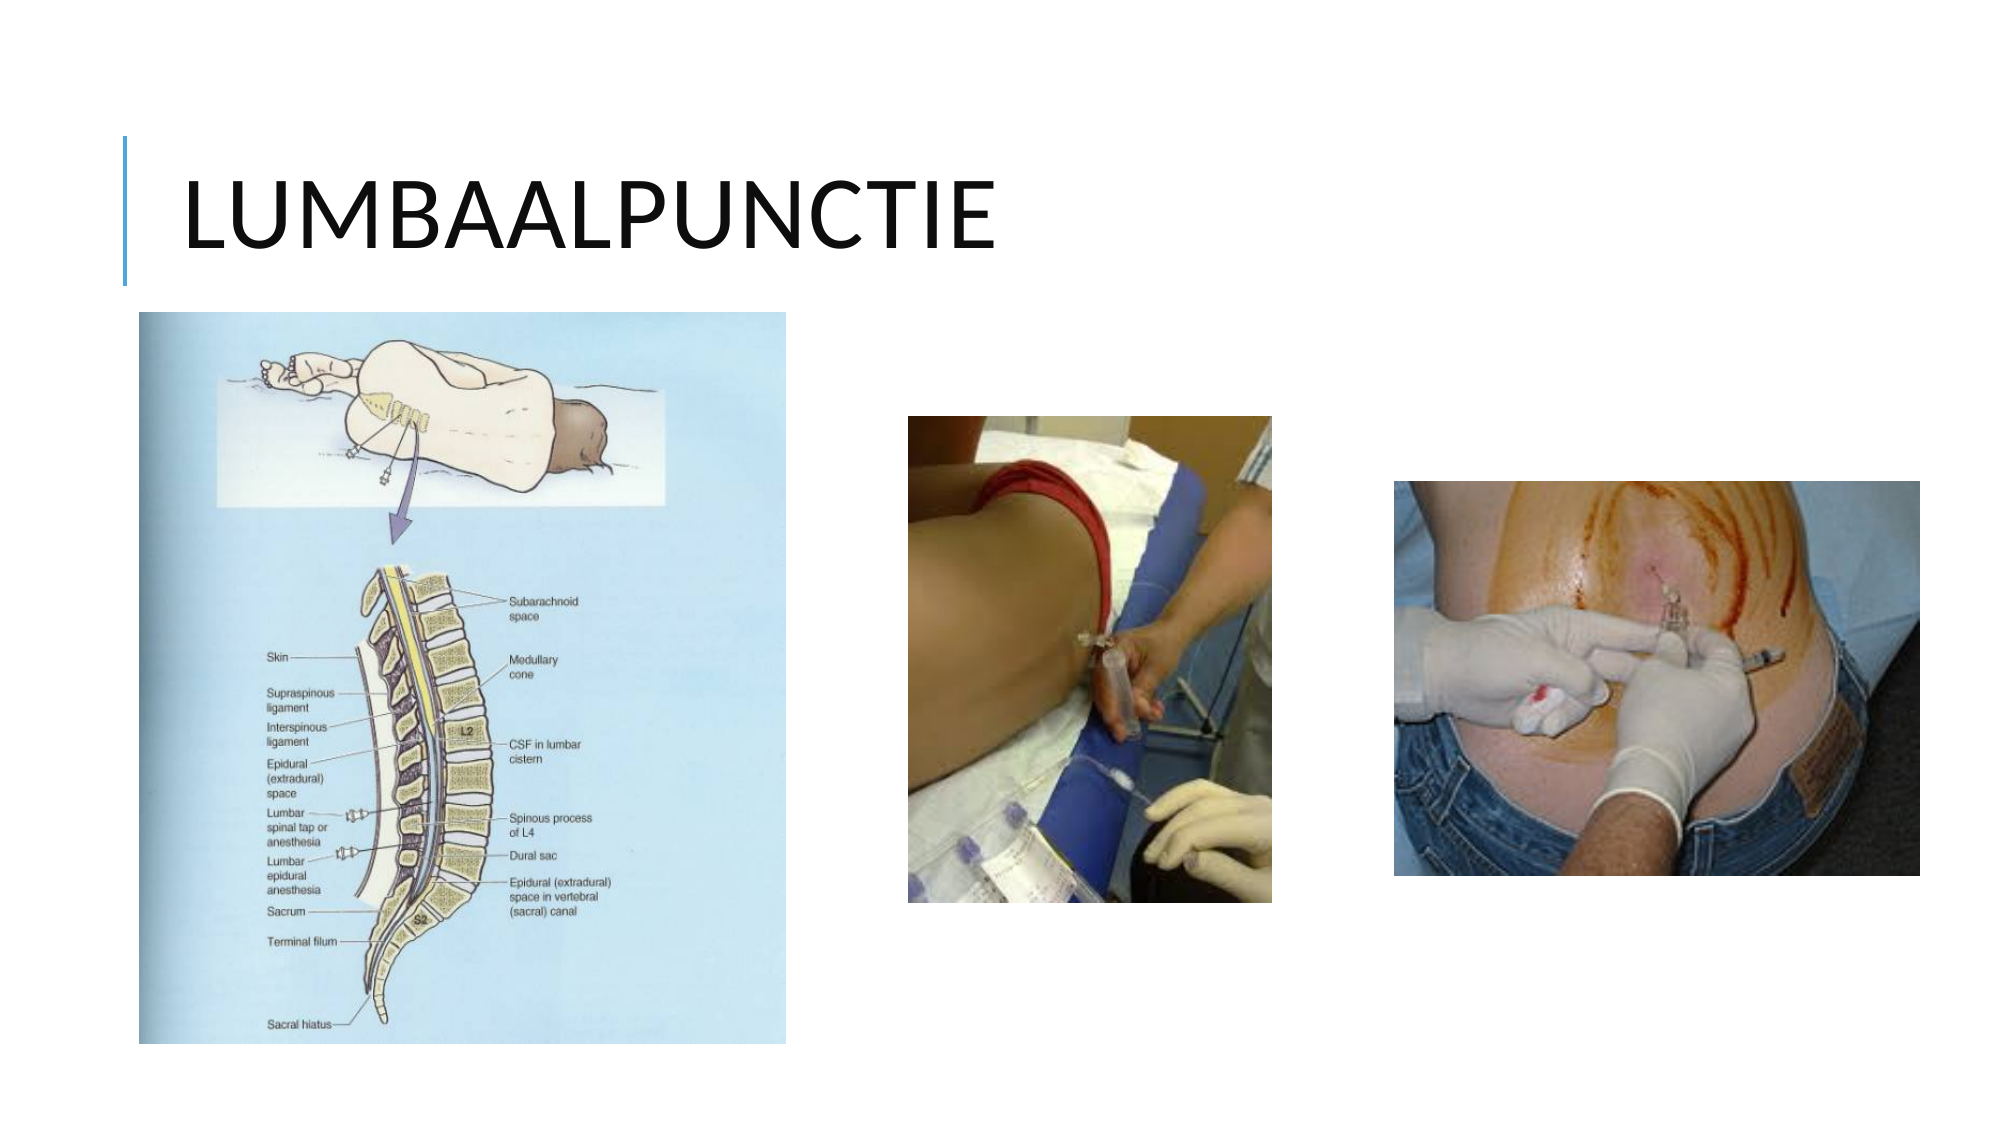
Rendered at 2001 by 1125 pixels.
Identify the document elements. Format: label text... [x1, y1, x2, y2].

picture [907, 416, 1273, 903]
picture [1394, 481, 1920, 876]
picture [139, 312, 786, 1045]
title Lumbaalpunctie [168, 96, 1763, 342]
